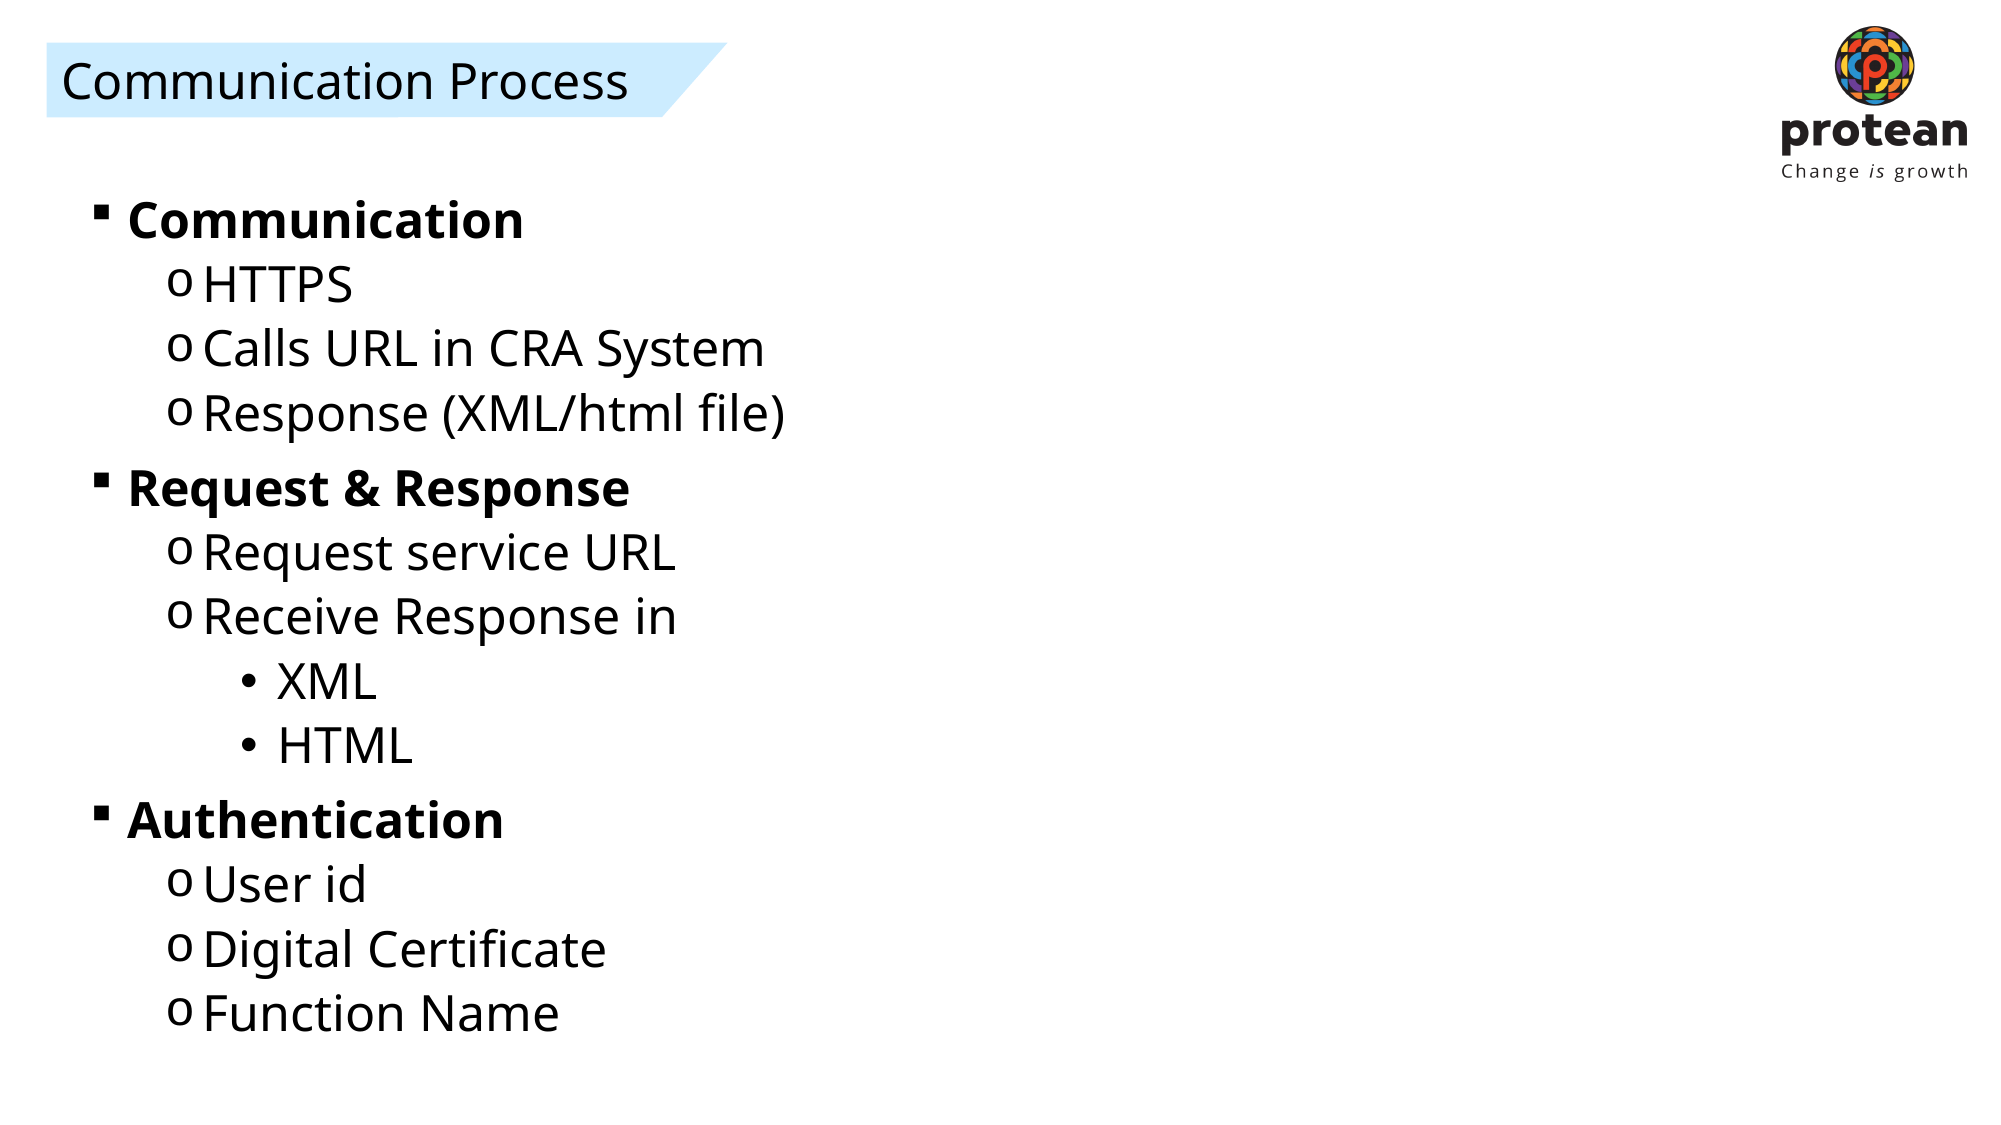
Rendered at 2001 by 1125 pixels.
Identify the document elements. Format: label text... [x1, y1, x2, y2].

list Communication HTTPS Calls URL in CRA System Response (XML/html file) Request & Response Request service URL Receive Response in XML HTML Authentication User id Digital Certificate Function Name [75, 187, 1425, 1038]
picture [1782, 26, 1967, 182]
text_box Communication Process [46, 42, 728, 118]
